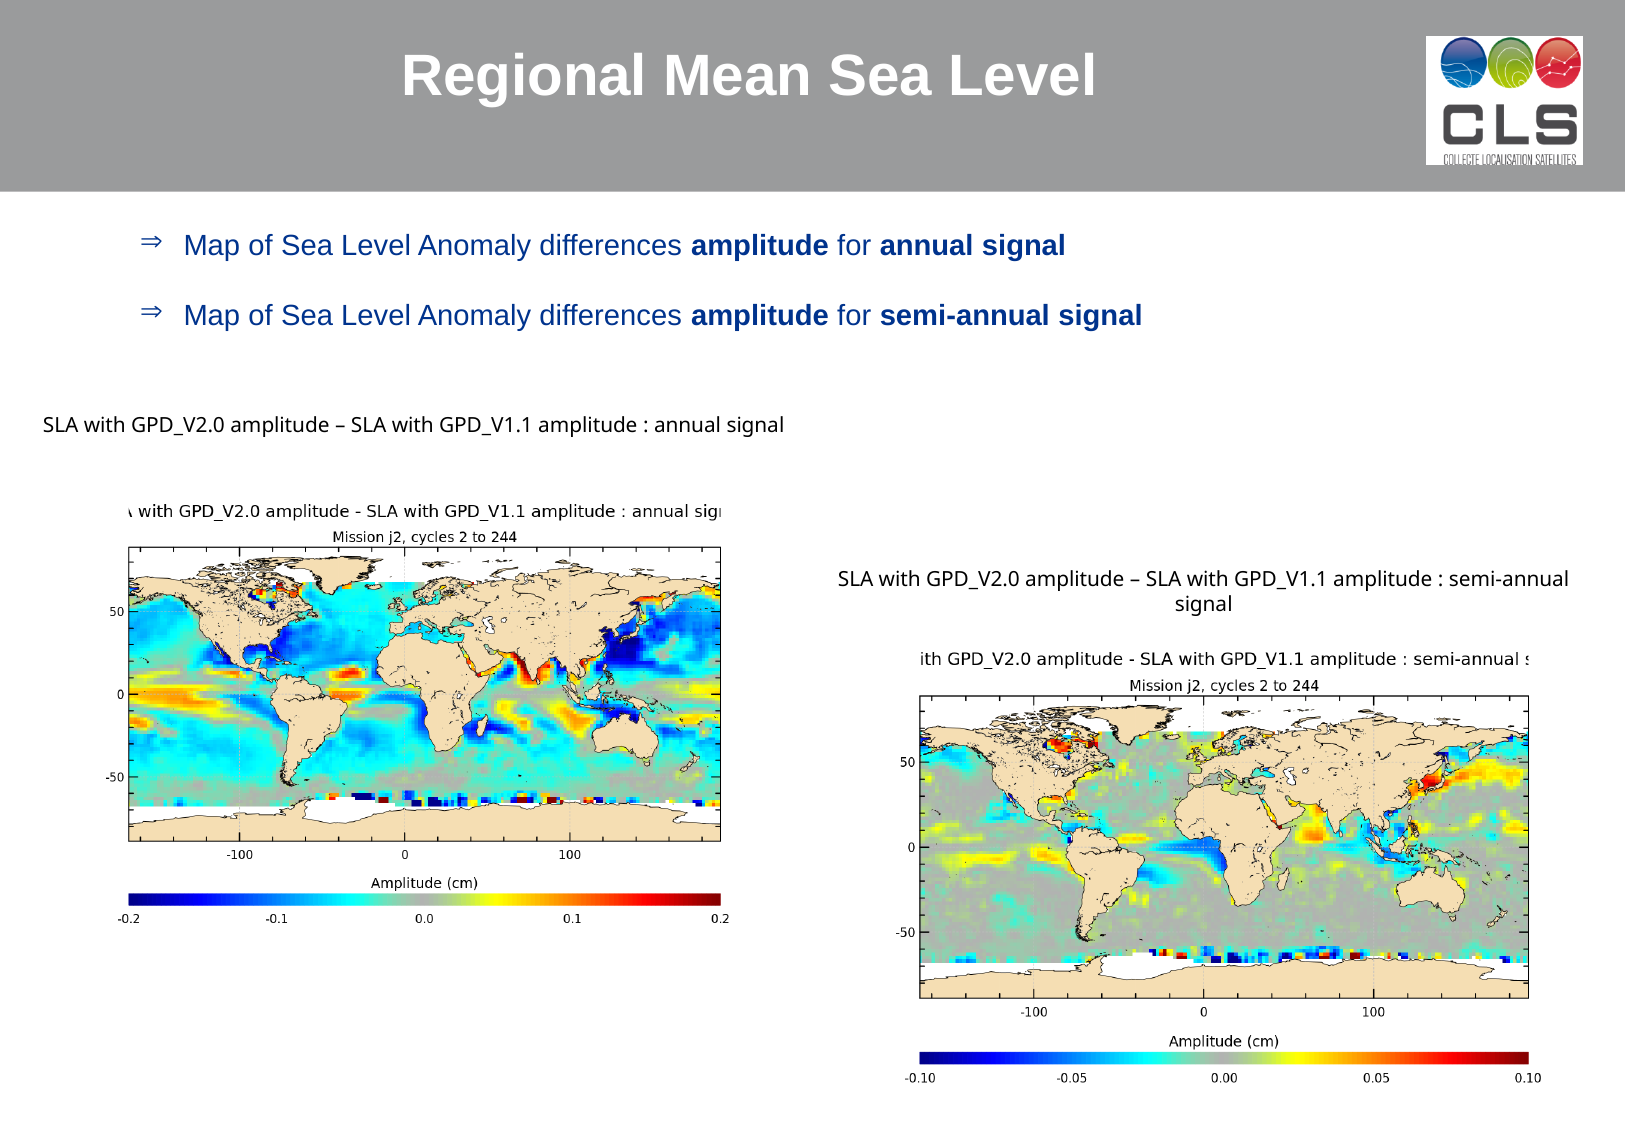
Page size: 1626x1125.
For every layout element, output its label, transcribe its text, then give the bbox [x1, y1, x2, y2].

picture [845, 630, 1564, 1109]
picture [56, 483, 755, 948]
picture [1426, 36, 1583, 165]
text_box Regional Mean Sea Level [386, 40, 1162, 119]
text_box SLA with GPD_V2.0 amplitude – SLA with GPD_V1.1 amplitude : semi-annual signal [815, 558, 1593, 624]
text_box SLA with GPD_V2.0 amplitude – SLA with GPD_V1.1 amplitude : annual signal [24, 404, 803, 445]
text_box Map of Sea Level Anomaly differences amplitude for annual signal Map of Sea Level Anomaly differences amplitude for semi-annual signal [125, 219, 1515, 339]
